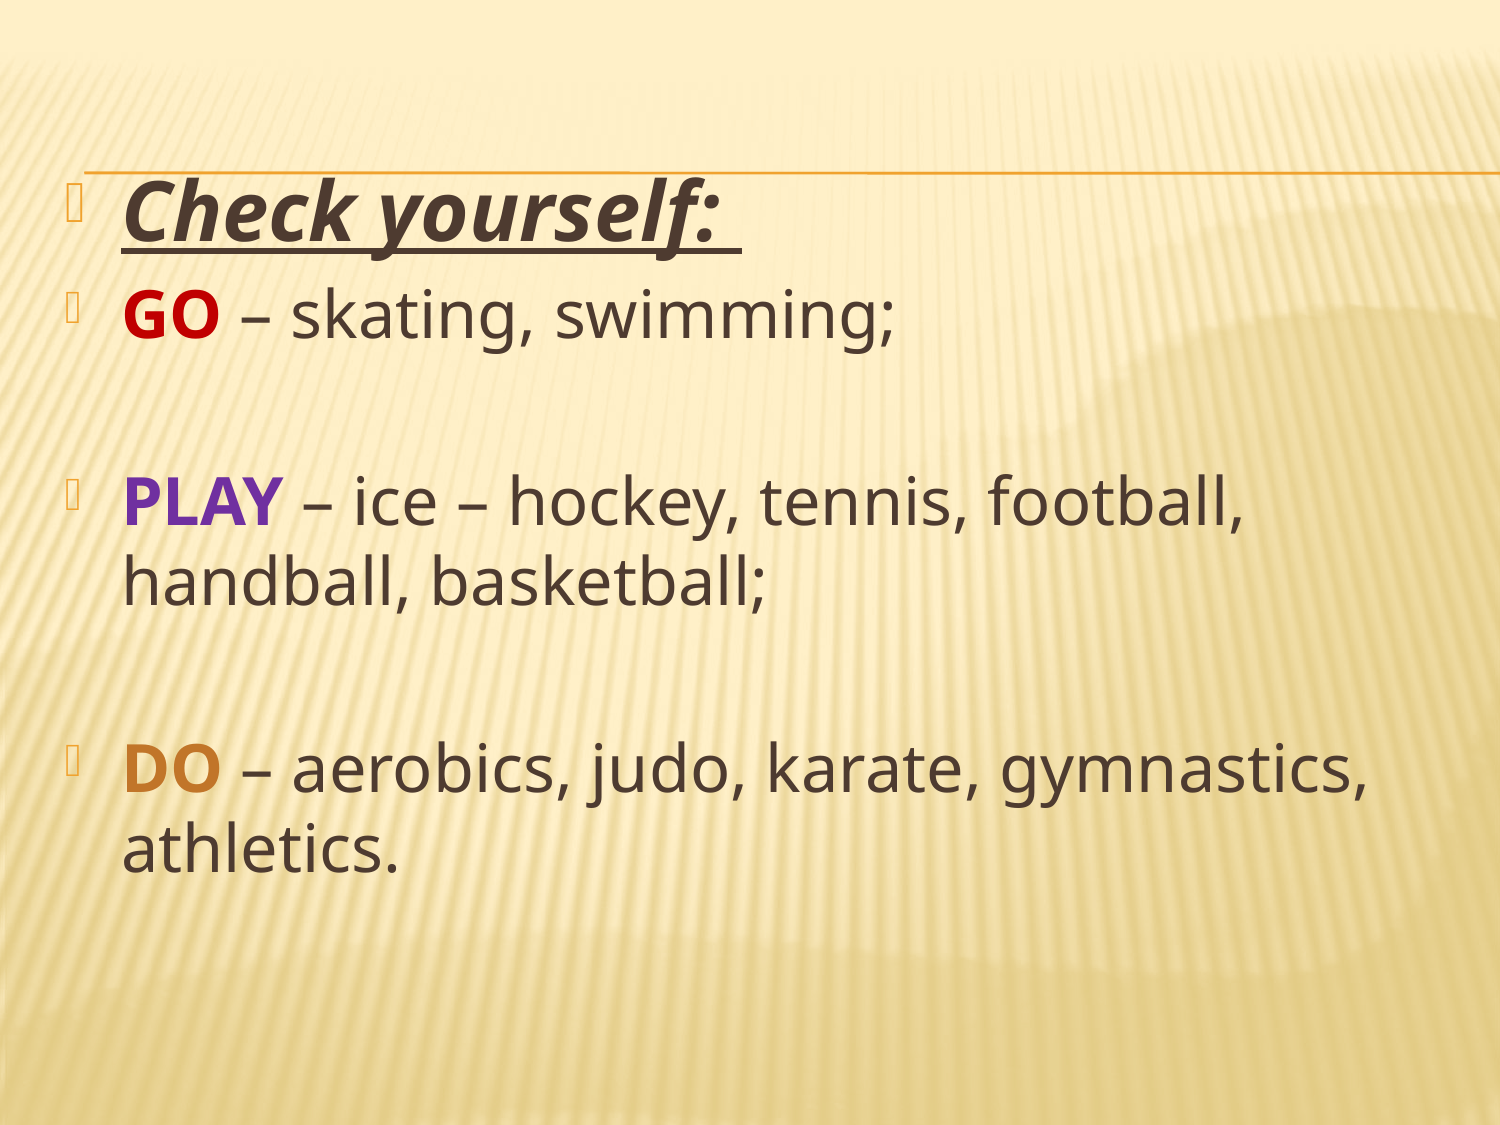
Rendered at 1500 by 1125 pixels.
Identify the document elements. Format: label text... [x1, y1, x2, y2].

list Check yourself: GO – skating, swimming; PLAY – ice – hockey, tennis, football, handball, basketball; DO – aerobics, judo, karate, gymnastics, athletics. [50, 54, 1475, 1047]
